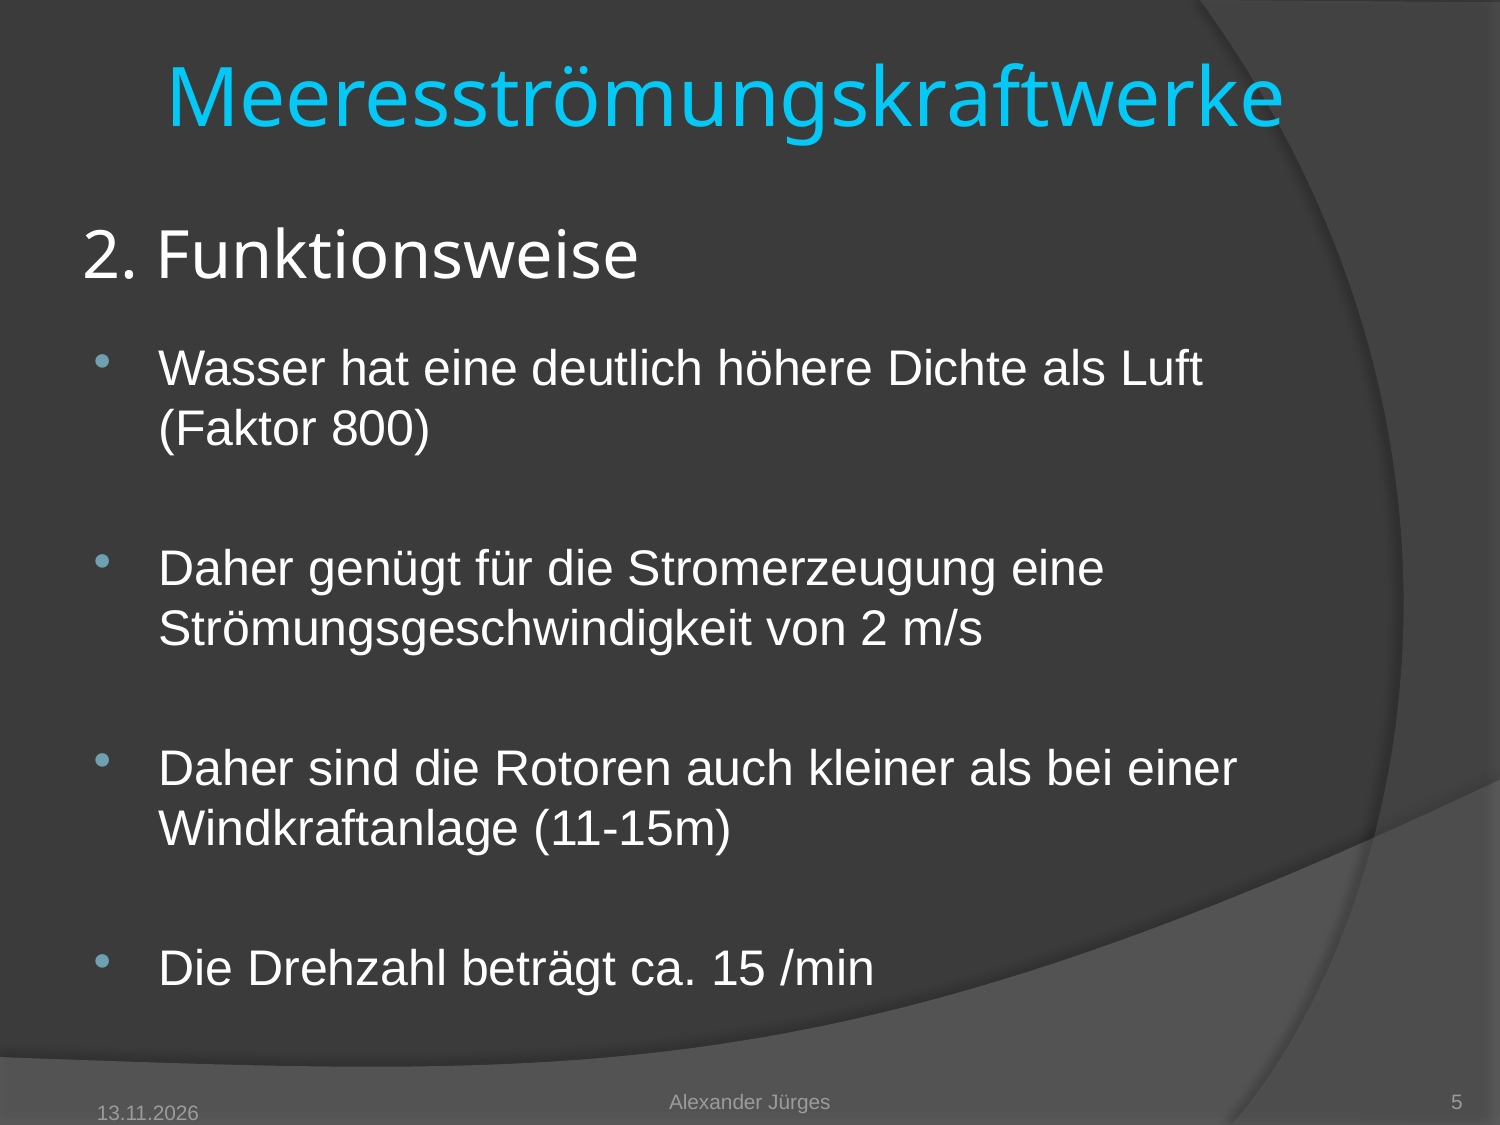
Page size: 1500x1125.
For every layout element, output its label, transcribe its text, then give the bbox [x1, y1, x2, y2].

footer Alexander Jürges [512, 1053, 988, 1114]
slide_number 5 [1337, 1053, 1463, 1114]
text_box Meeresströmungskraftwerke [157, 0, 1383, 187]
list Wasser hat eine deutlich höhere Dichte als Luft (Faktor 800) Daher genügt für die Stromerzeugung eine Strömungsgeschwindigkeit von 2 m/s Daher sind die Rotoren auch kleiner als bei einer Windkraftanlage (11-15m) Die Drehzahl beträgt ca. 15 /min [75, 328, 1300, 1005]
title 2. Funktionsweise [75, 187, 1500, 317]
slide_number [82, 1065, 432, 1125]
